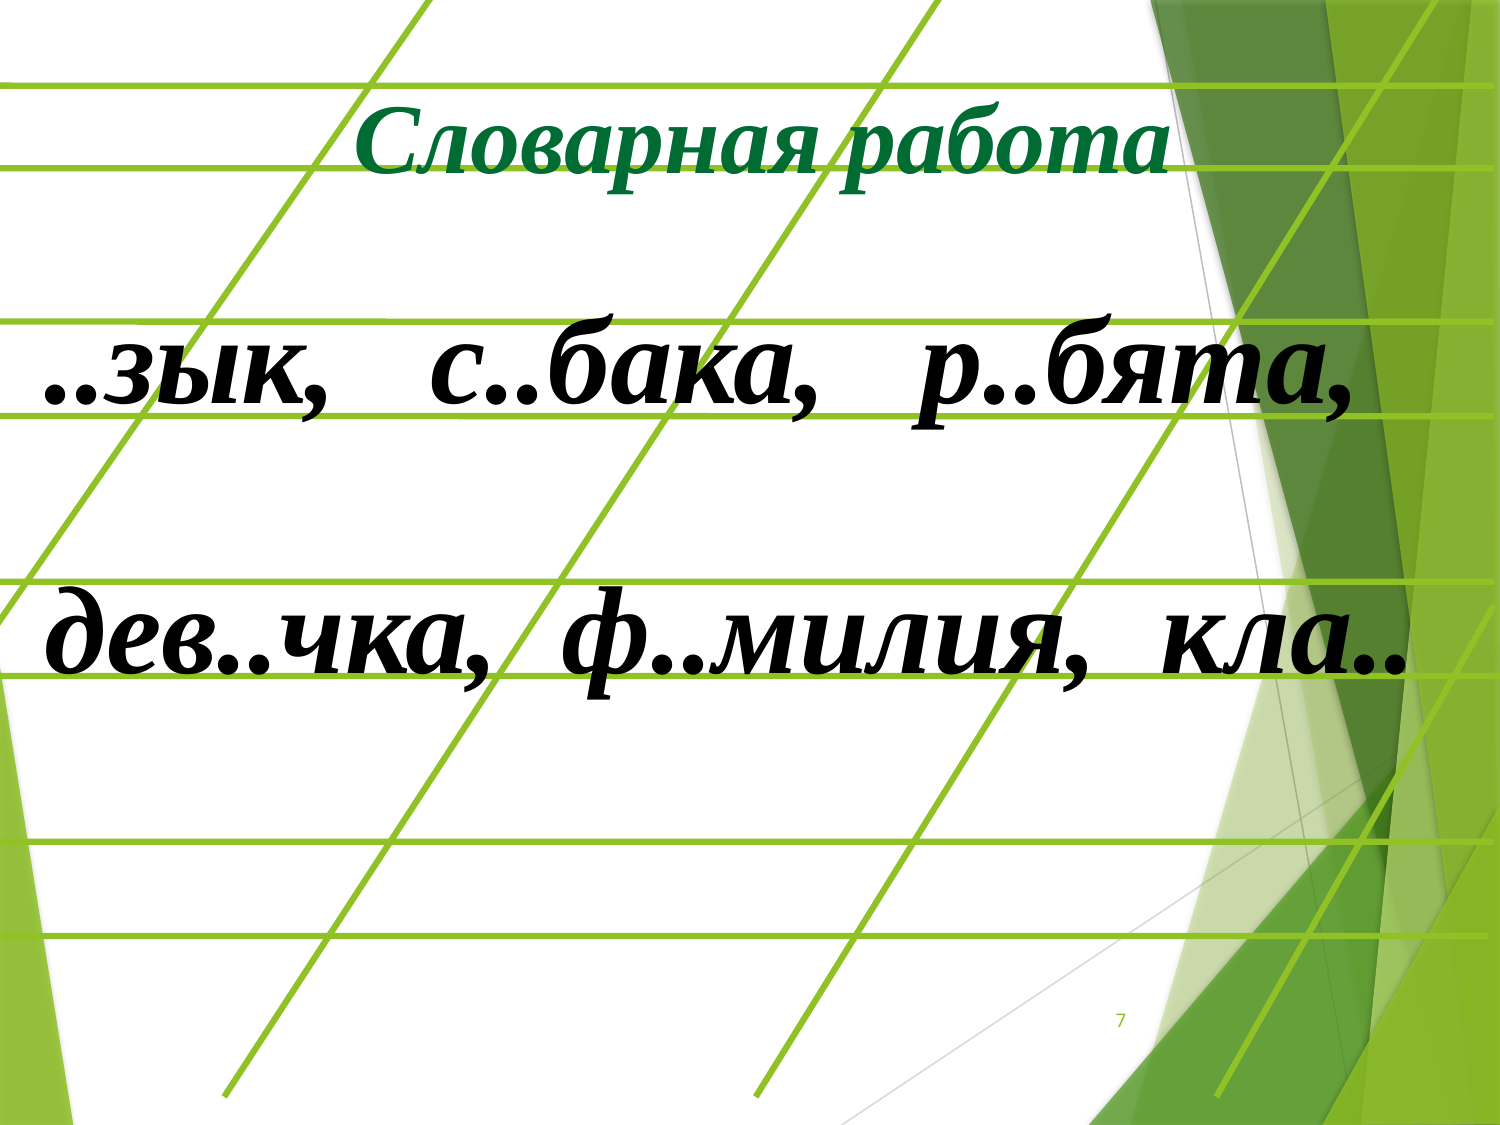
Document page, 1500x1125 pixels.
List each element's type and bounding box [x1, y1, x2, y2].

text_box [0, 0, 1500, 1098]
